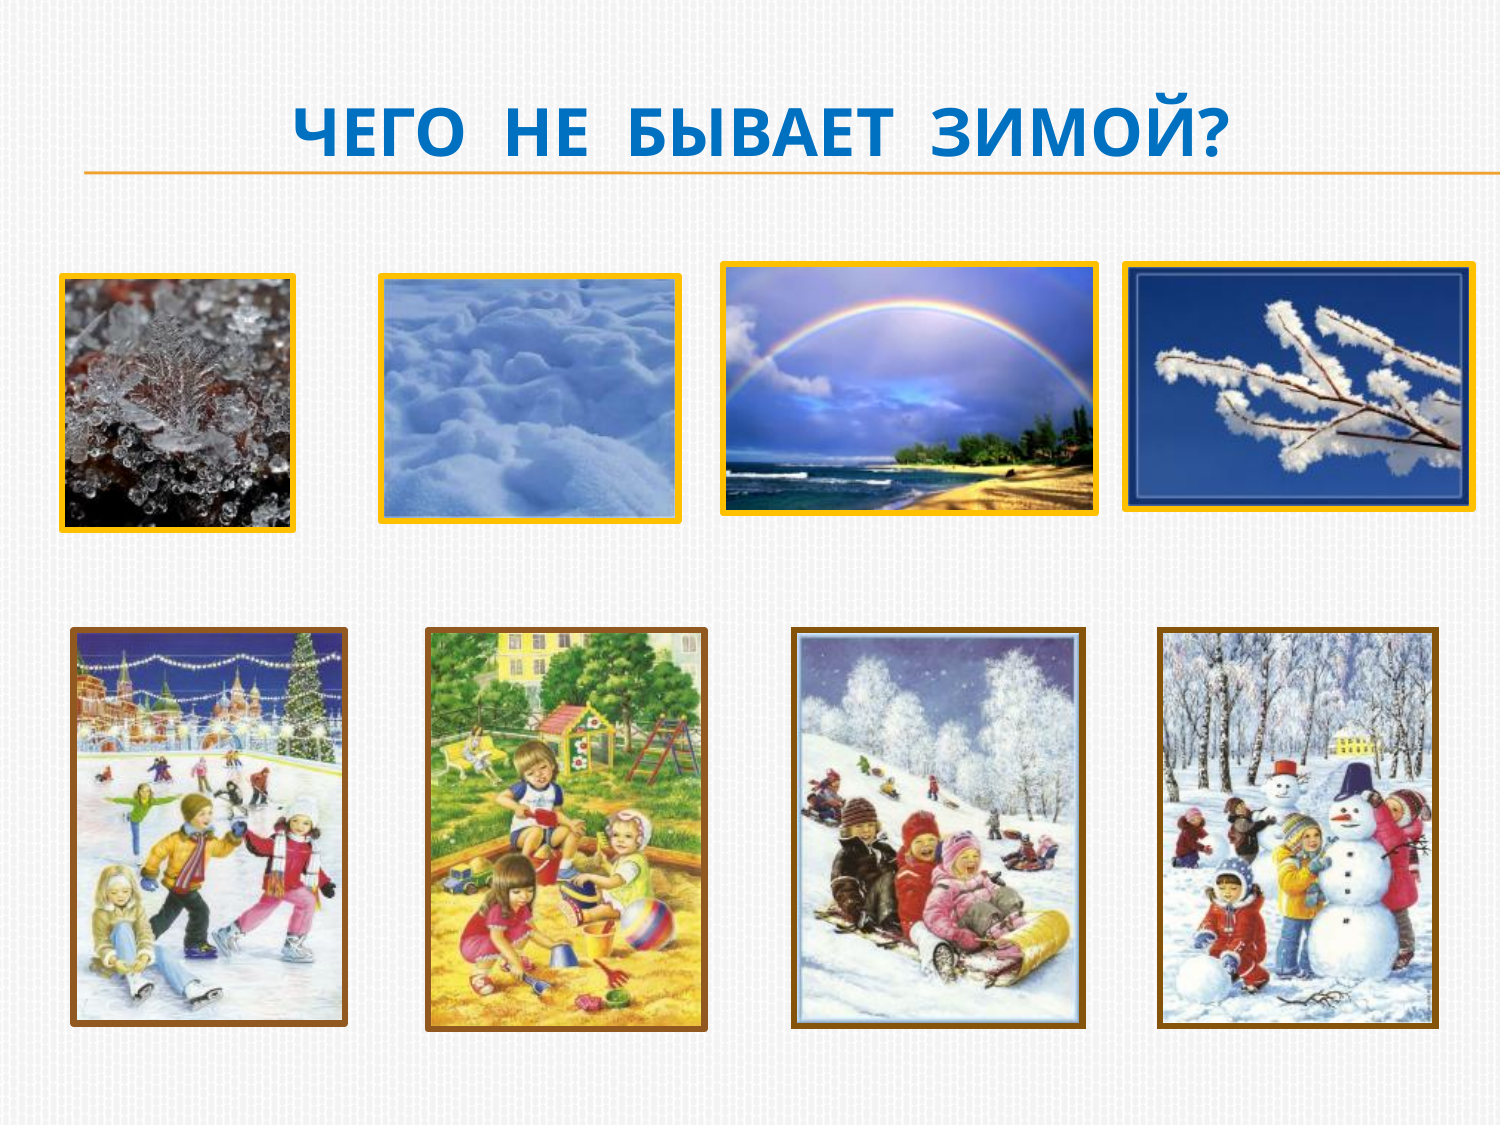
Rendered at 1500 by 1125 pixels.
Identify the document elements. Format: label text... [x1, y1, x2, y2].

picture [1163, 633, 1433, 1024]
picture [726, 266, 1093, 511]
title Чего не бывает зимой? [49, 75, 1475, 185]
picture [76, 633, 342, 1021]
picture [64, 278, 291, 528]
picture [796, 633, 1080, 1024]
picture [383, 278, 676, 519]
picture [1127, 266, 1470, 507]
picture [430, 633, 702, 1027]
